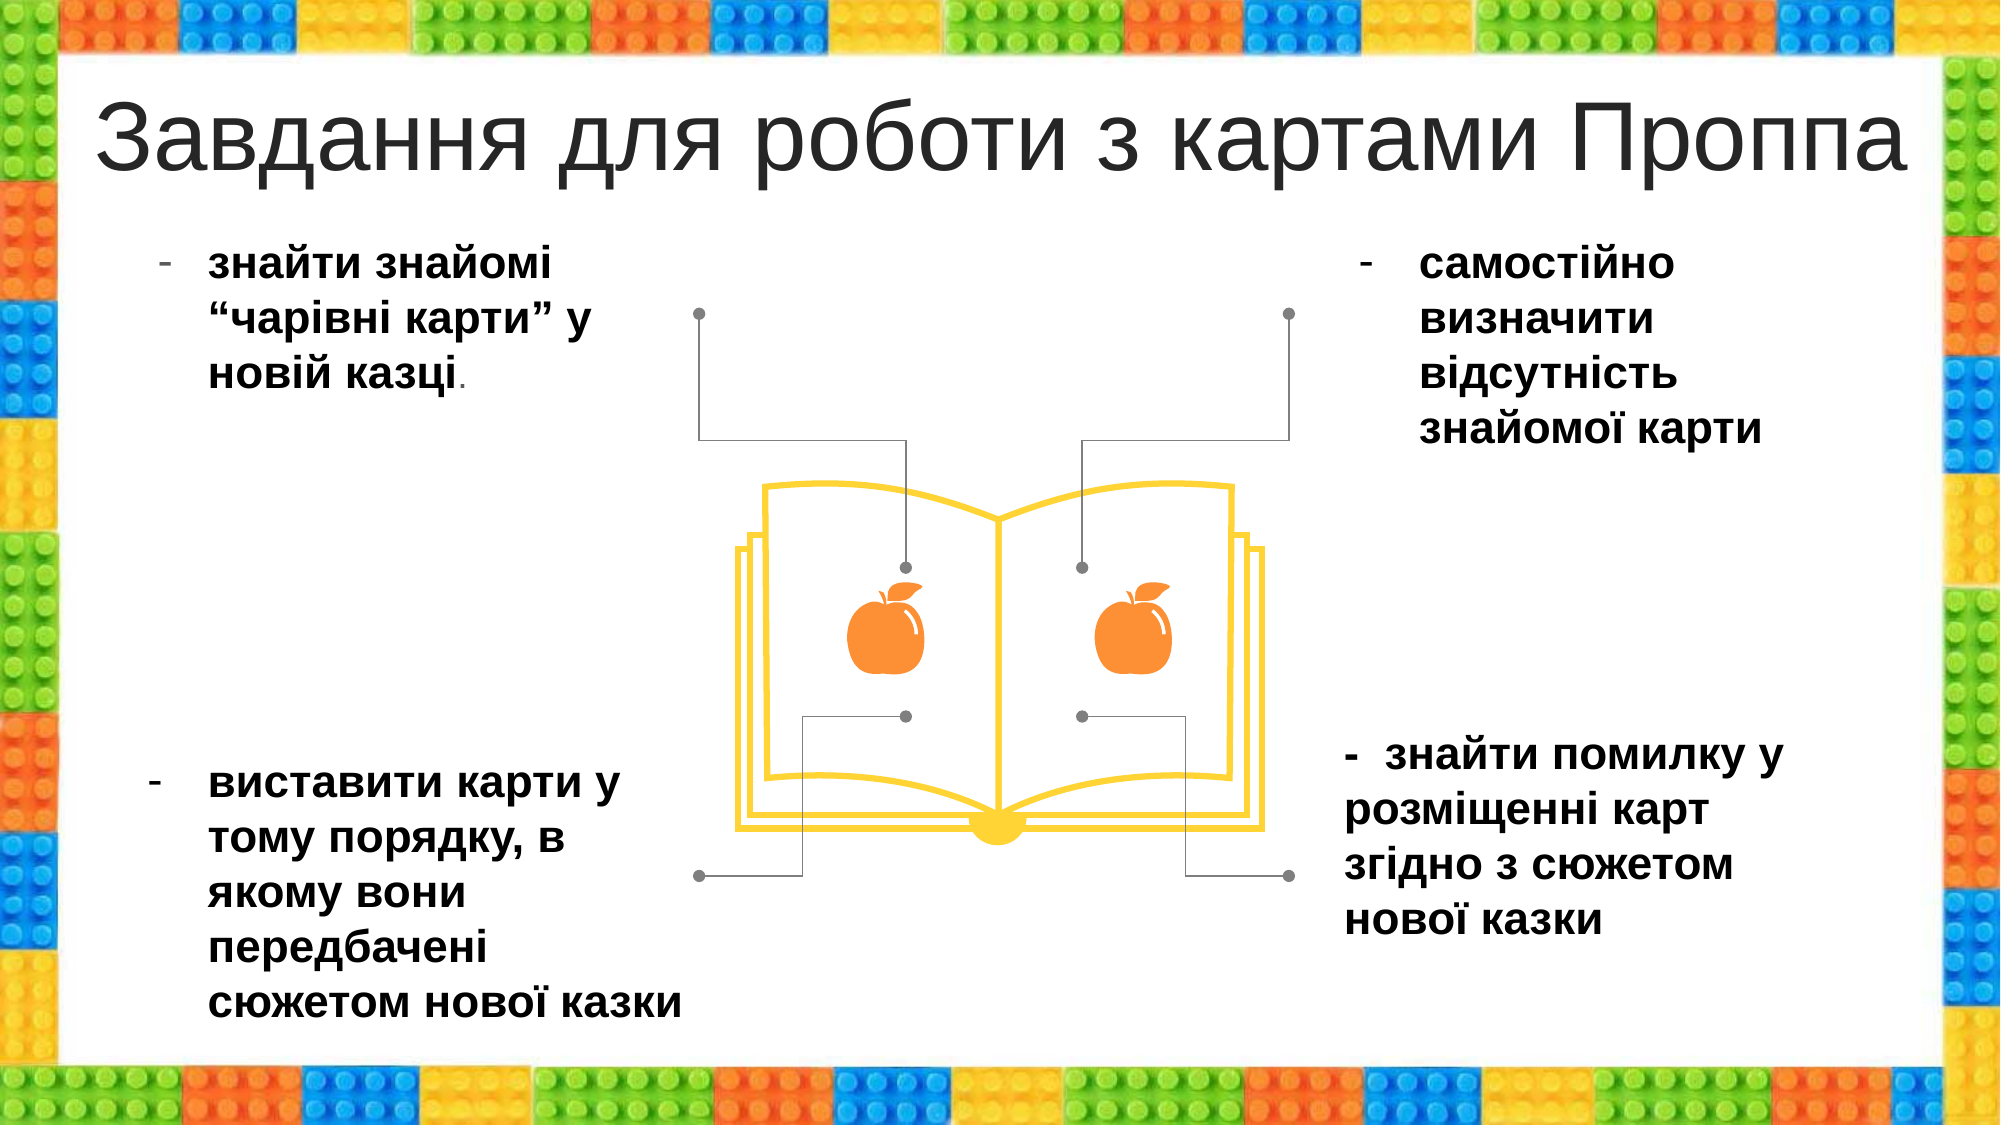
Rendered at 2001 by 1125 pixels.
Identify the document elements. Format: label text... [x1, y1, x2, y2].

text_box самостійно визначити відсутність знайомої карти [1343, 225, 1868, 433]
list Завдання для роботи з картами Проппа [53, 76, 1952, 195]
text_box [738, 486, 1262, 845]
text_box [1058, 337, 1313, 545]
text_box знайти знайомі “чарівні карти” у новій казці. [132, 225, 656, 481]
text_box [698, 716, 906, 877]
text_box виставити карти у тому порядку, в якому вони передбачені сюжетом нової казки [132, 744, 700, 1000]
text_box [675, 337, 930, 545]
text_box - знайти помилку у розміщенні карт згідно з сюжетом нової казки [1343, 716, 1868, 1000]
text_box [1081, 716, 1290, 877]
picture [0, 0, 2001, 1125]
